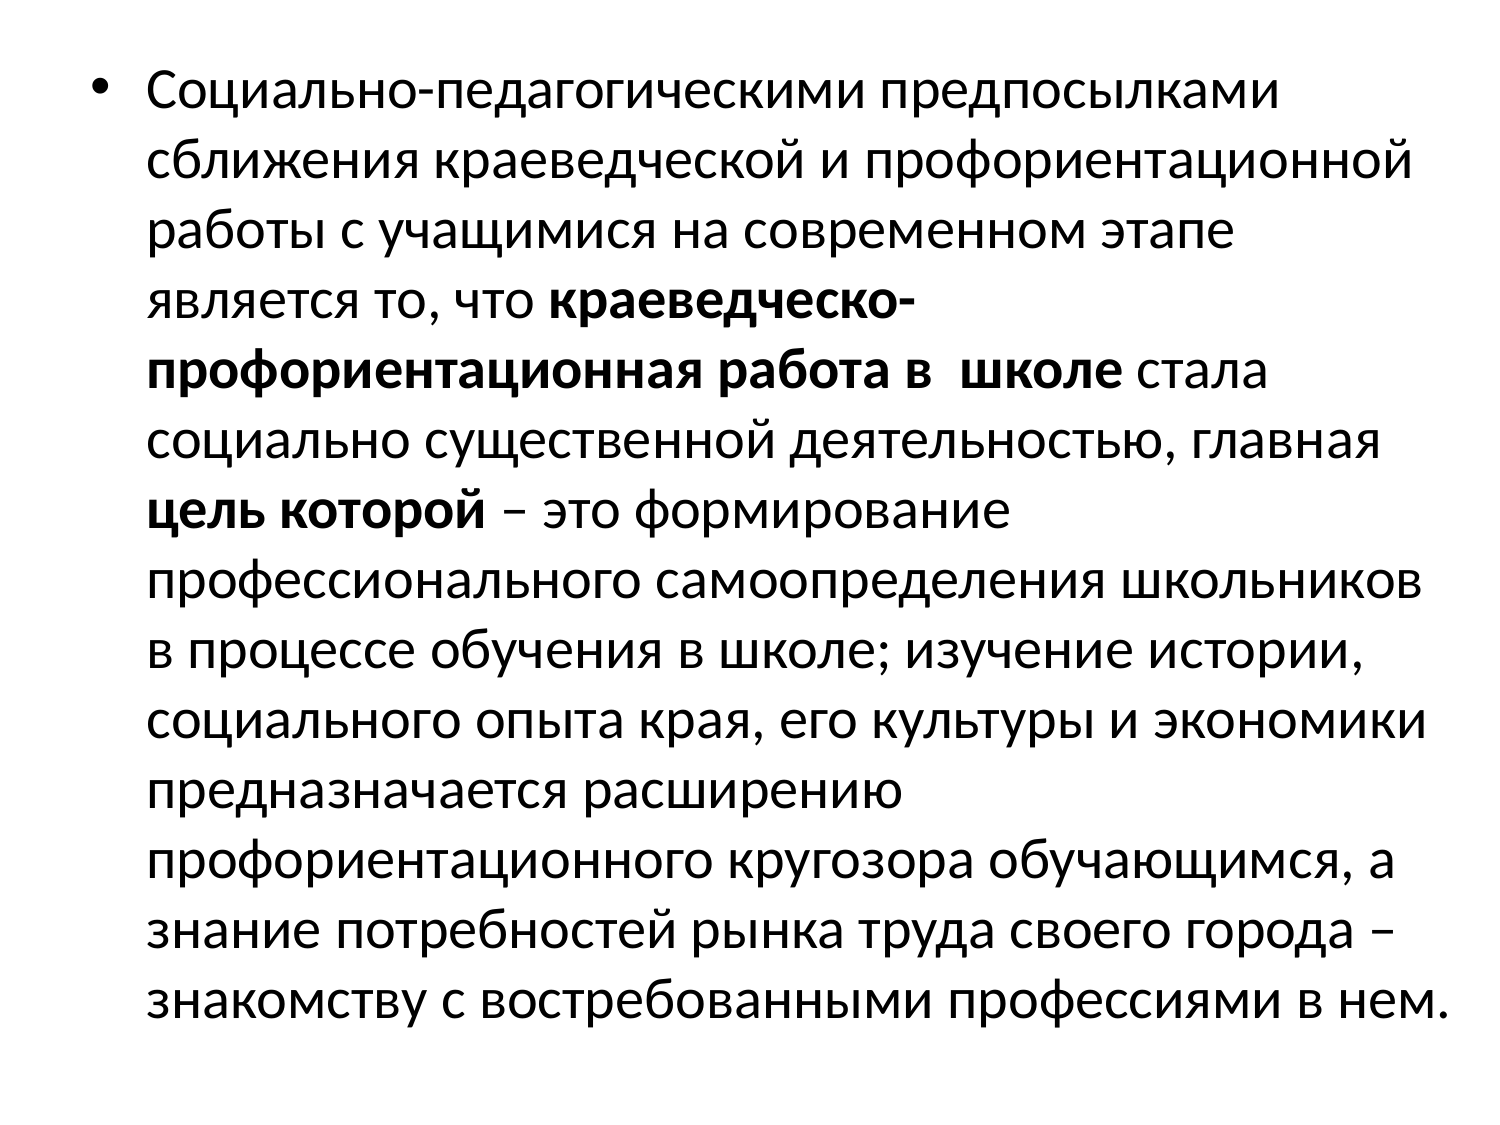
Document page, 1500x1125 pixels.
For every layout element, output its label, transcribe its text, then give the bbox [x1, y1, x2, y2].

list Социально-педагогическими предпосылками сближения краеведческой и профориентационной работы с учащимися на современном этапе является то, что краеведческо-профориентационная работа в школе стала социально существенной деятельностью, главная цель которой – это формирование профессионального самоопределения школьников в процессе обучения в школе; изучение истории, социального опыта края, его культуры и экономики предназначается расширению профориентационного кругозора обучающимся, а знание потребностей рынка труда своего города – знакомству с востребованными профессиями в нем. [75, 42, 1471, 1005]
